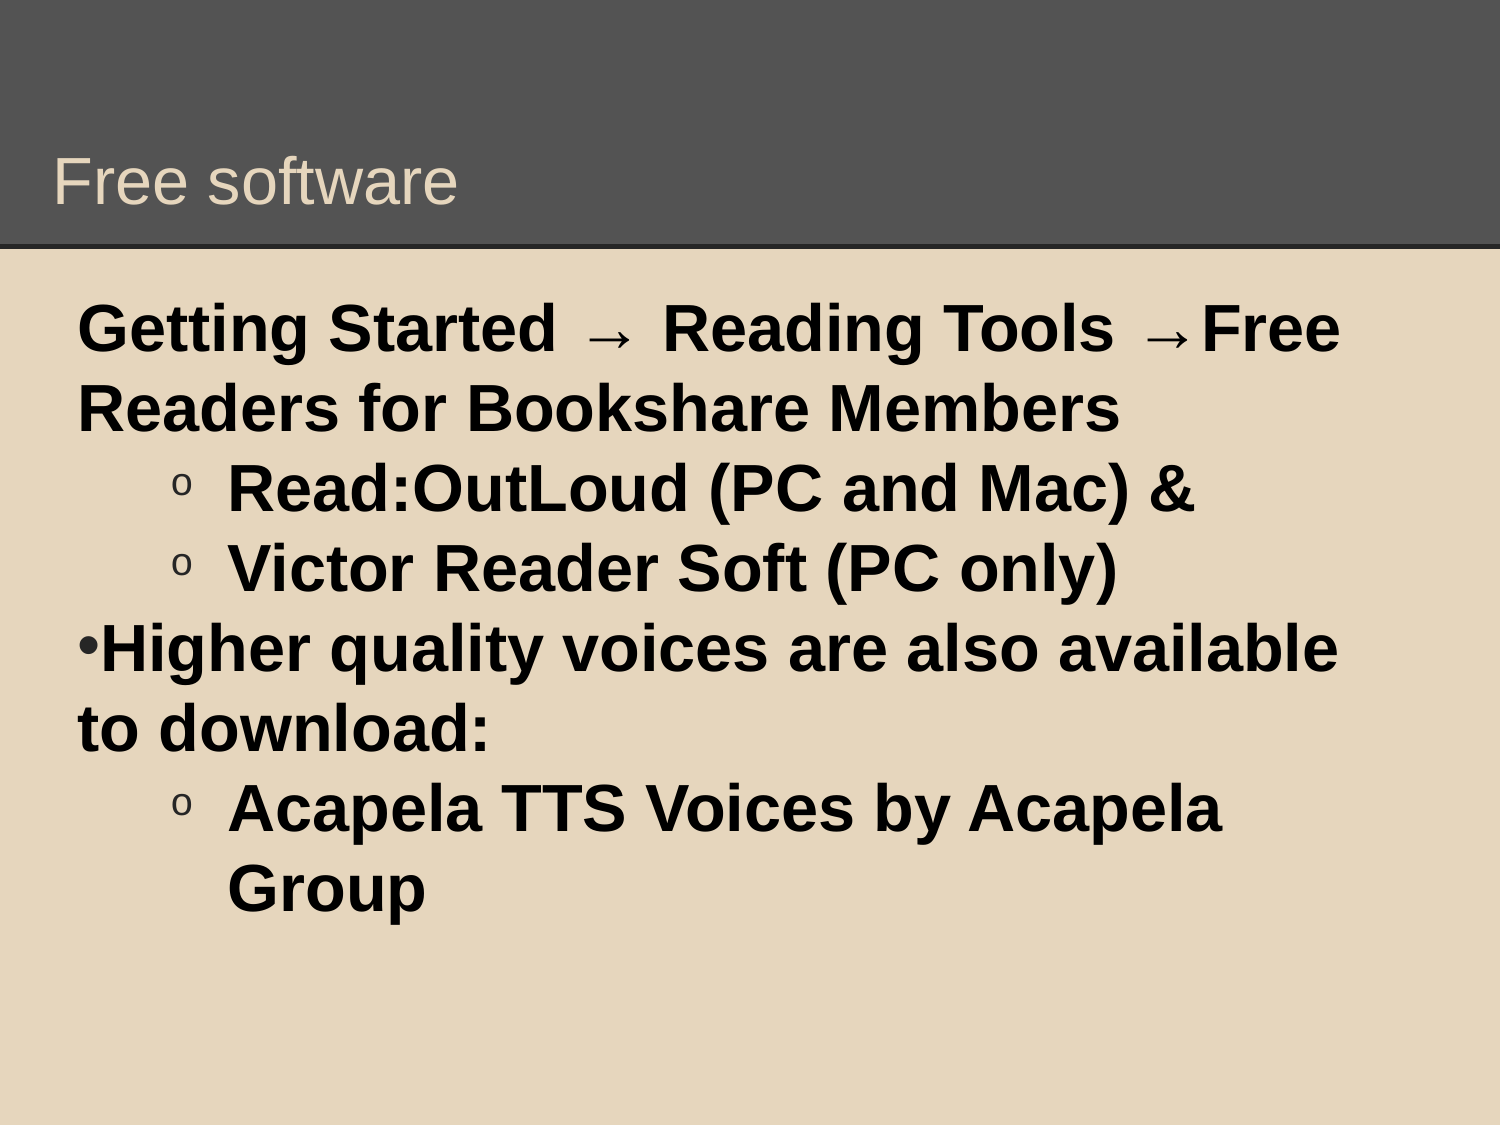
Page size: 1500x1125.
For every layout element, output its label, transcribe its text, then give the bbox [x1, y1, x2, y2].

title Free software [0, 14, 1350, 233]
text_box Getting Started → Reading Tools →Free Readers for Bookshare Members Read:OutLoud (PC and Mac) & Victor Reader Soft (PC only) Higher quality voices are also available to download: Acapela TTS Voices by Acapela Group [62, 232, 1373, 933]
